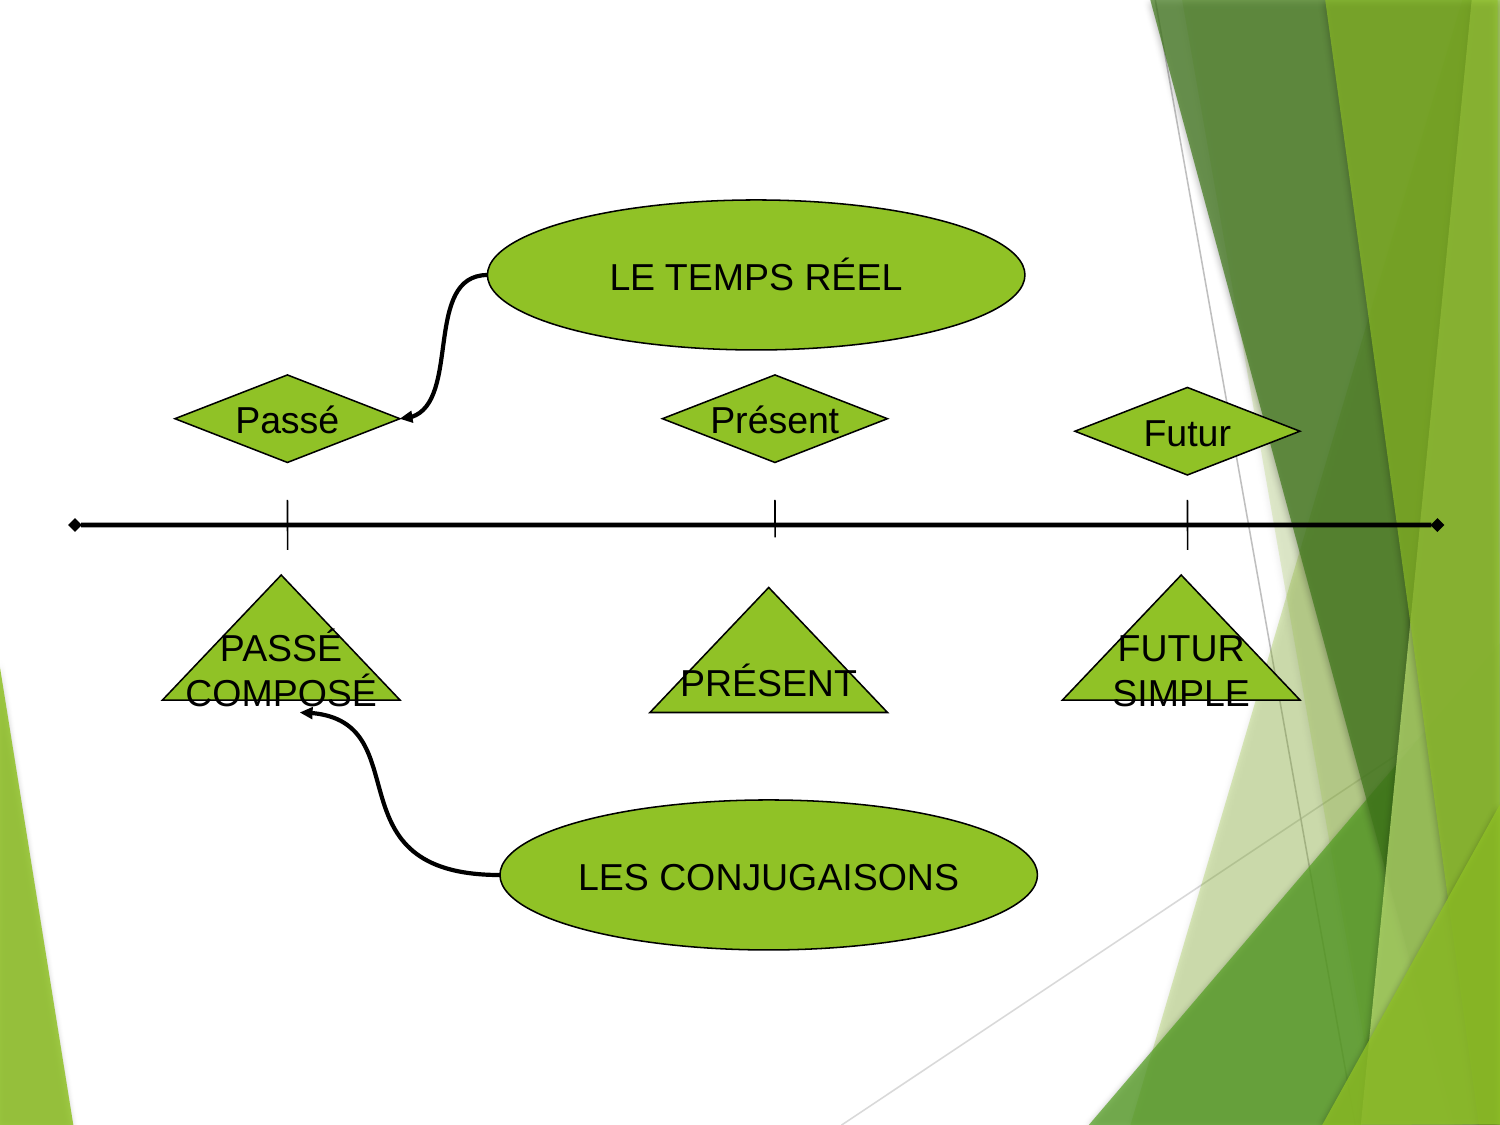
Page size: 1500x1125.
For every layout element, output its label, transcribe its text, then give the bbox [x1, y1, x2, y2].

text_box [299, 711, 501, 876]
text_box Passé [174, 374, 394, 463]
text_box LE TEMPS RÉEL [487, 199, 1025, 350]
text_box [1188, 518, 1444, 532]
text_box Présent [662, 374, 888, 463]
text_box FUTUR SIMPLE [1062, 575, 1300, 701]
text_box [68, 518, 287, 532]
text_box Futur [1074, 387, 1300, 475]
text_box PASSÉ COMPOSÉ [162, 575, 400, 701]
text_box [399, 274, 488, 420]
text_box PRÉSENT [649, 587, 888, 713]
text_box LES CONJUGAISONS [501, 799, 1038, 950]
